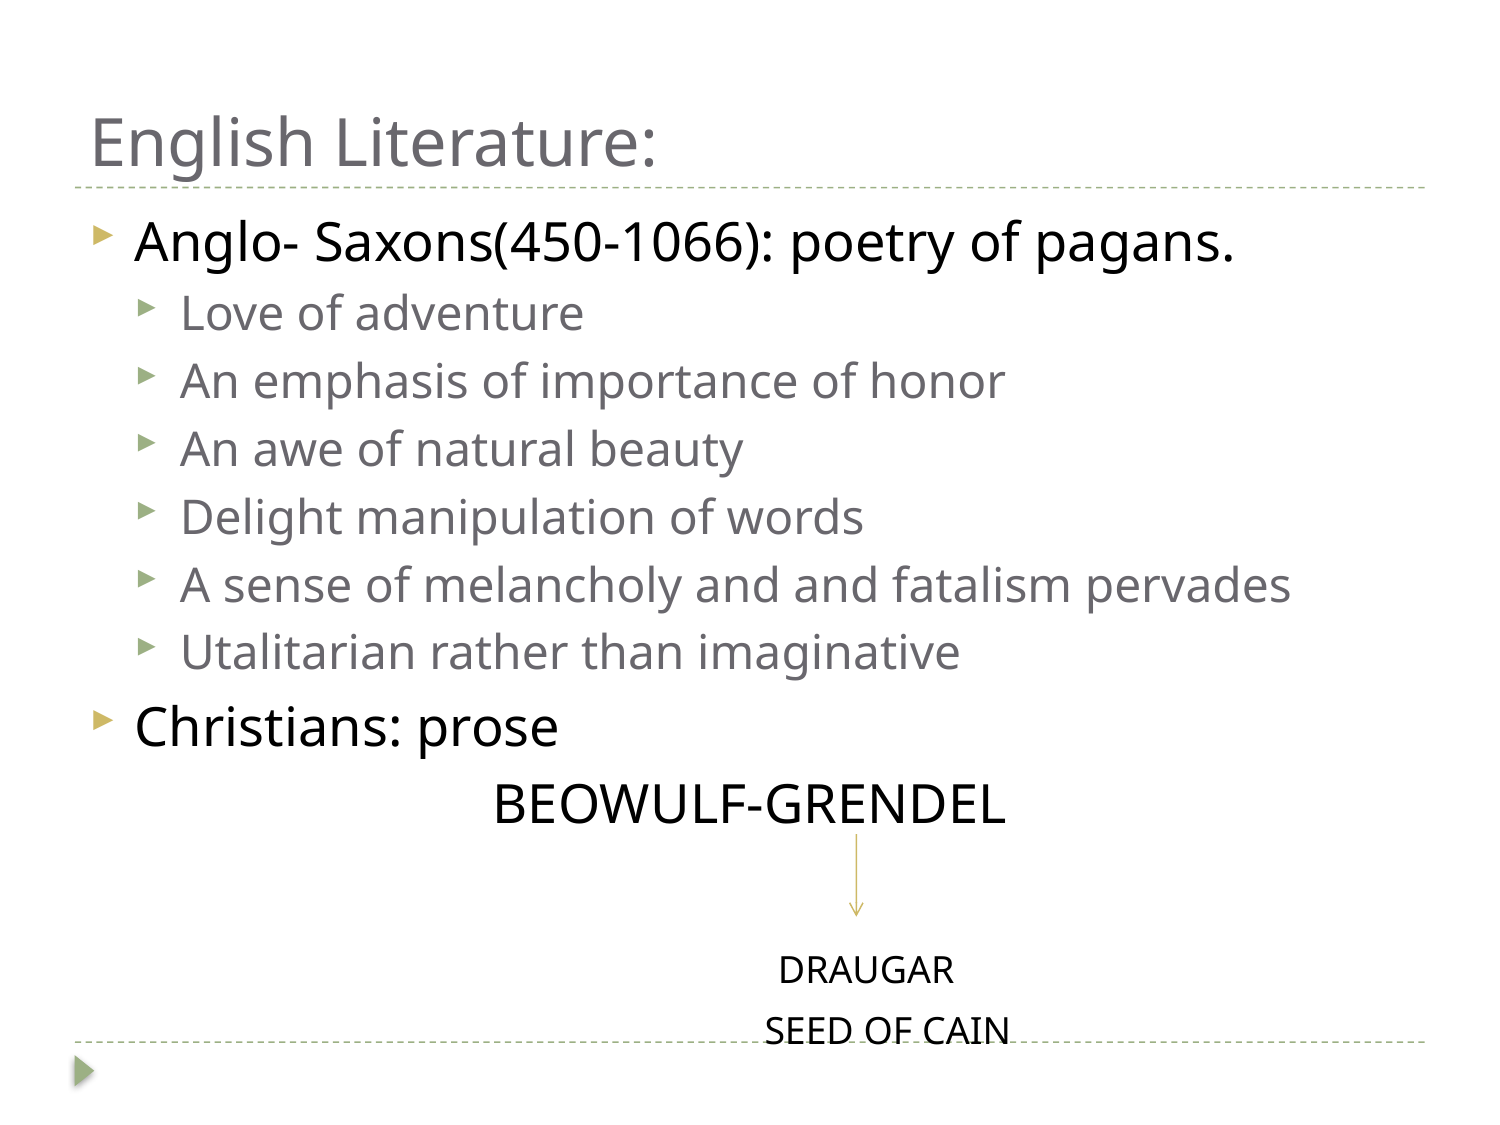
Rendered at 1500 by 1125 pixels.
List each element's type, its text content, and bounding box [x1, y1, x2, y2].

text_box DRAUGAR [763, 938, 970, 999]
list Anglo- Saxons(450-1066): poetry of pagans. Love of adventure An emphasis of importance of honor An awe of natural beauty Delight manipulation of words A sense of melancholy and and fatalism pervades Utalitarian rather than imaginative Christians: prose BEOWULF-GRENDEL [75, 200, 1425, 1010]
text_box SEED OF CAIN [749, 999, 1027, 1060]
title English Literature: [75, 24, 1425, 188]
